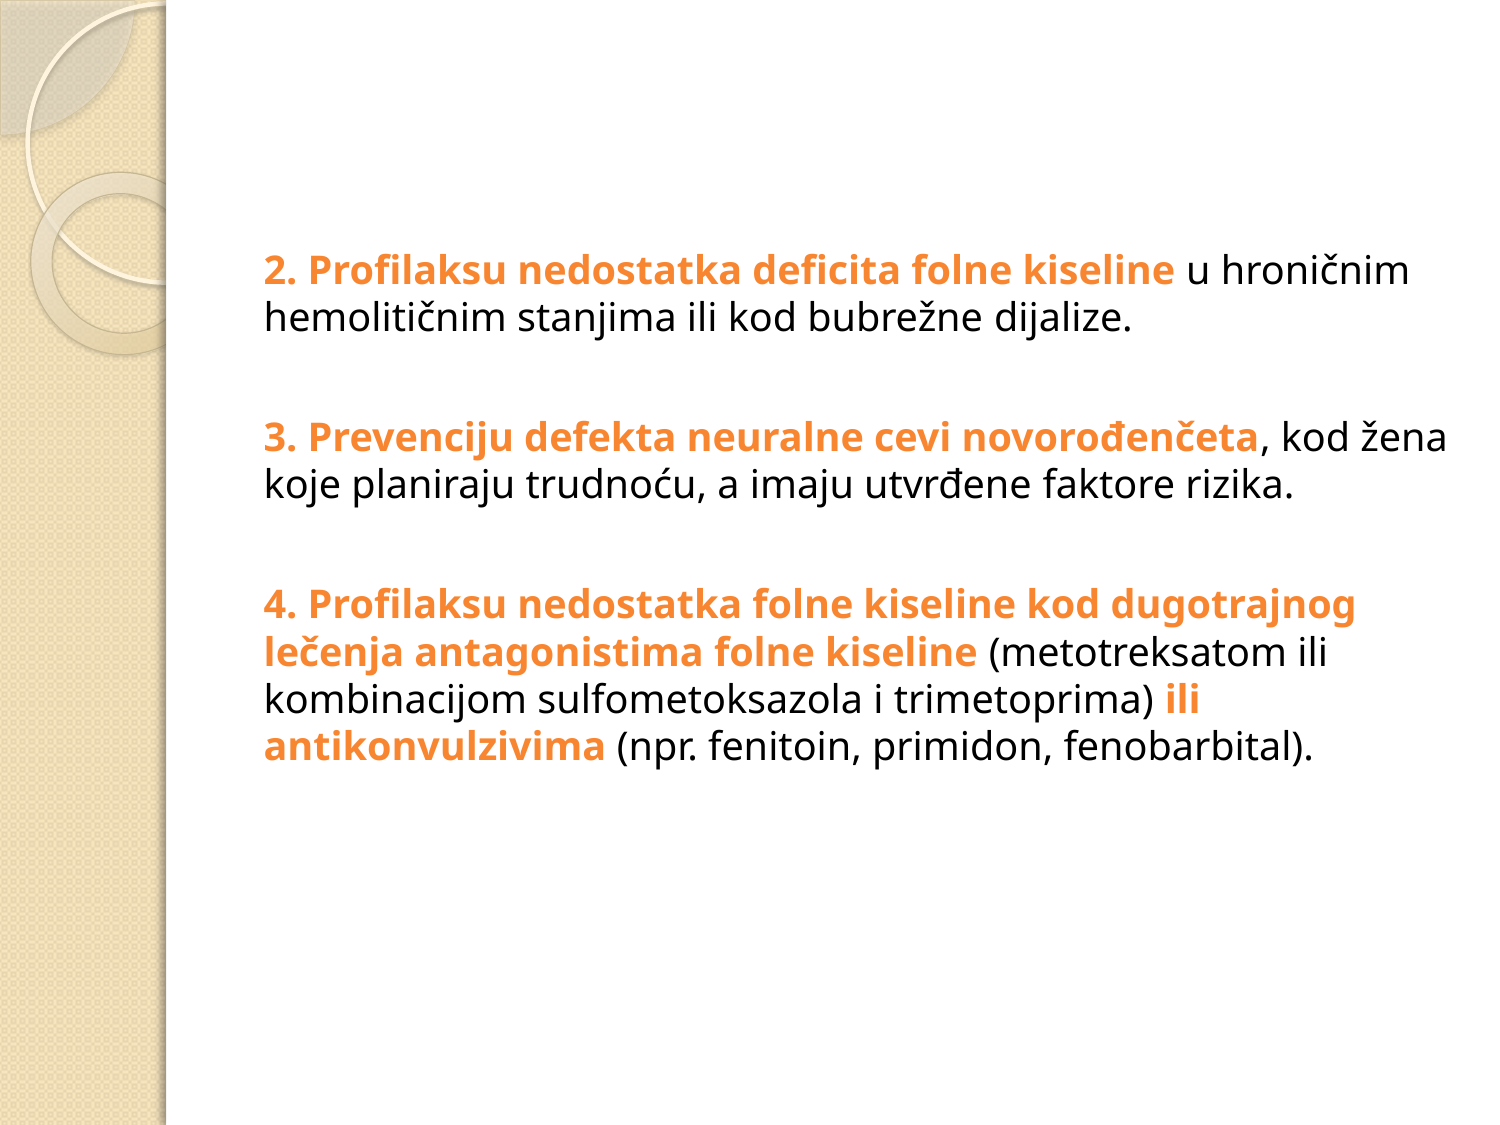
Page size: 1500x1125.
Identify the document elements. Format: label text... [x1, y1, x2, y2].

list 2. Profilaksu nedostatka deficita folne kiseline u hroničnim hemolitičnim stanjima ili kod bubrežne dijalize. 3. Prevenciju defekta neuralne cevi novorođenčeta, kod žena koje planiraju trudnoću, a imaju utvrđene faktore rizika. 4. Profilaksu nedostatka folne kiseline kod dugotrajnog lečenja antagonistima folne kiseline (metotreksatom ili kombinacijom sulfometoksazola i trimetoprima) ili antikonvulzivima (npr. fenitoin, primidon, fenobarbital). [235, 237, 1466, 1025]
